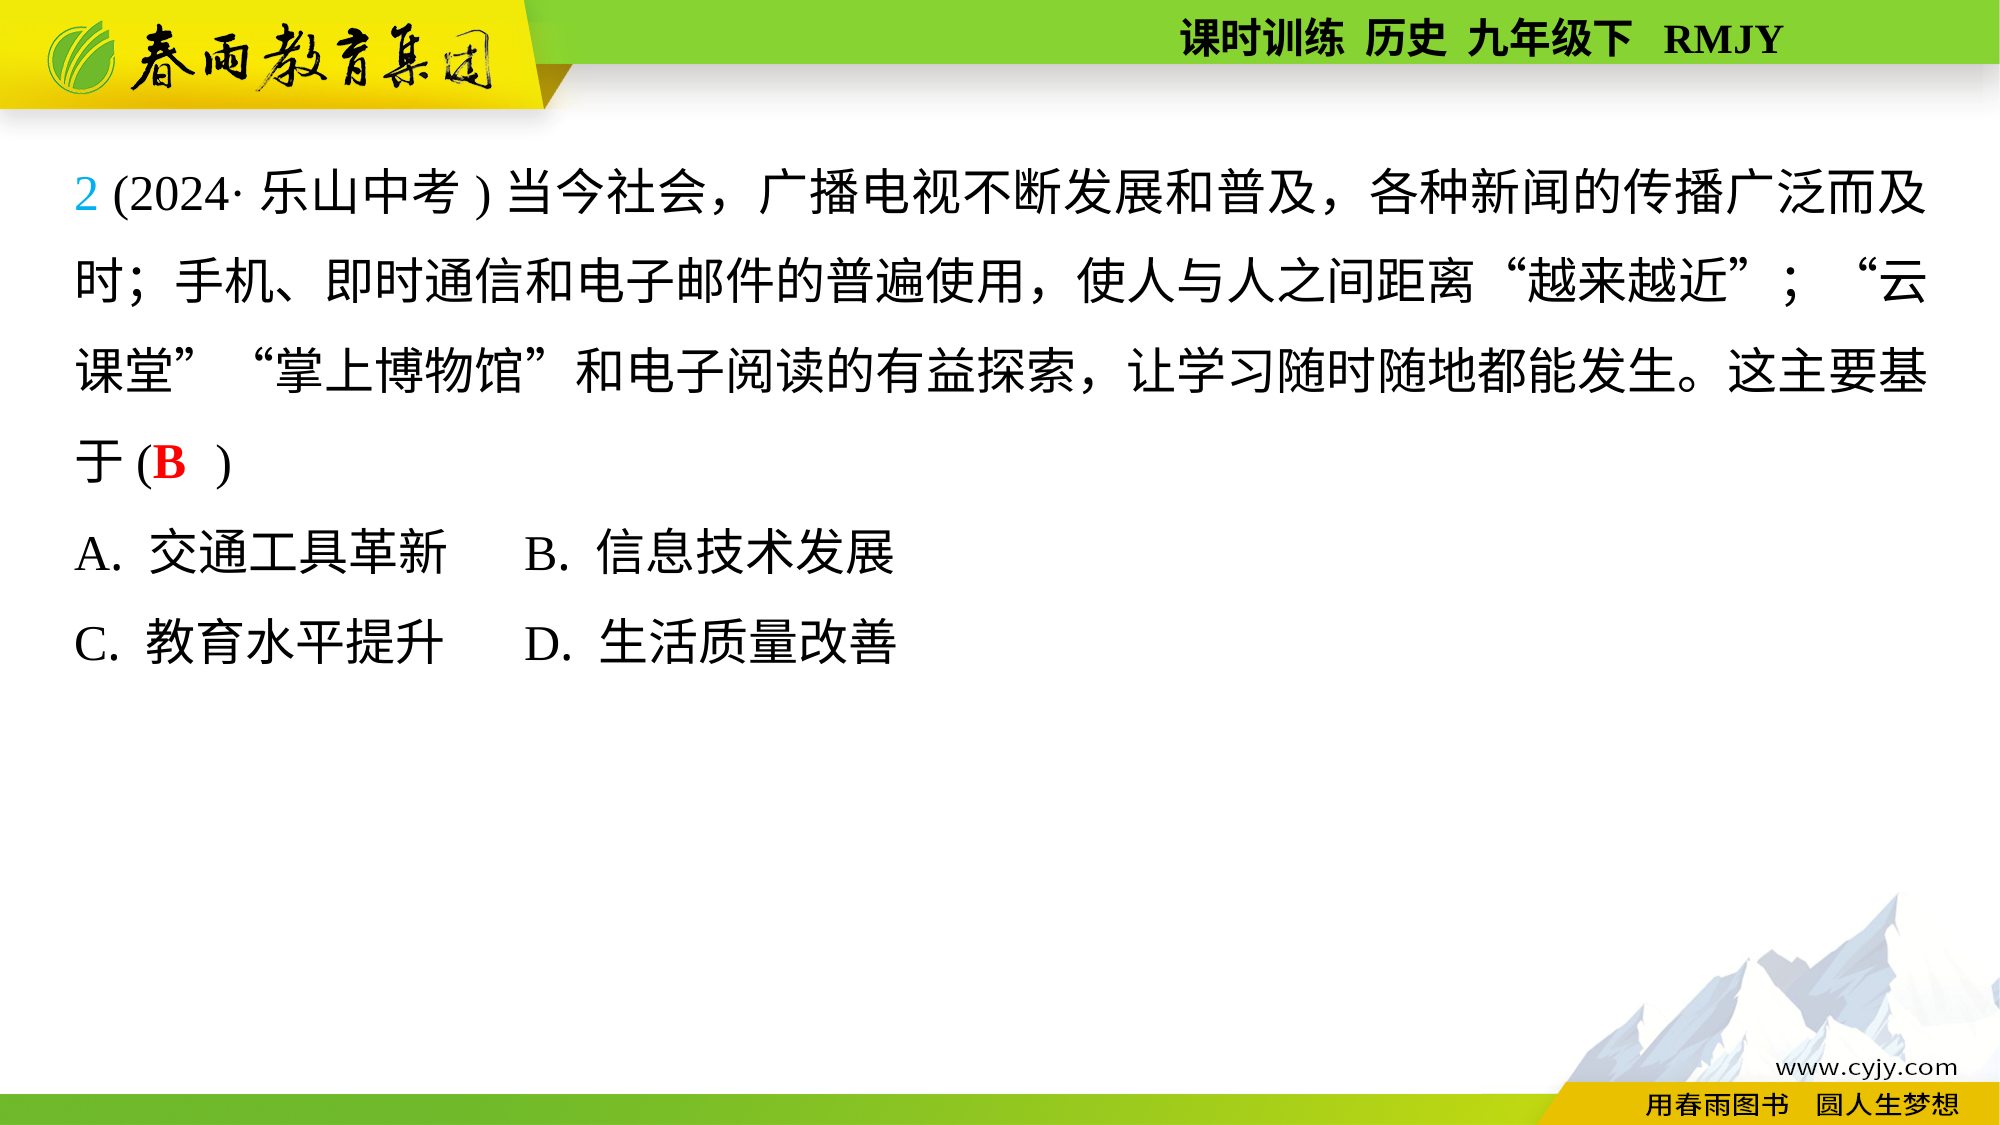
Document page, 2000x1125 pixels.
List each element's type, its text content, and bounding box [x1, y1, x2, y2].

picture [0, 0, 2000, 1125]
text_box B [138, 420, 202, 496]
list 2 (2024·乐山中考)当今社会，广播电视不断发展和普及，各种新闻的传播广泛而及时；手机、即时通信和电子邮件的普遍使用，使人与人之间距离“越来越近”；“云课堂”“掌上博物馆”和电子阅读的有益探索，让学习随时随地都能发生。这主要基于( ) A. 交通工具革新 B. 信息技术发展 C. 教育水平提升 D. 生活质量改善 [59, 122, 1944, 763]
